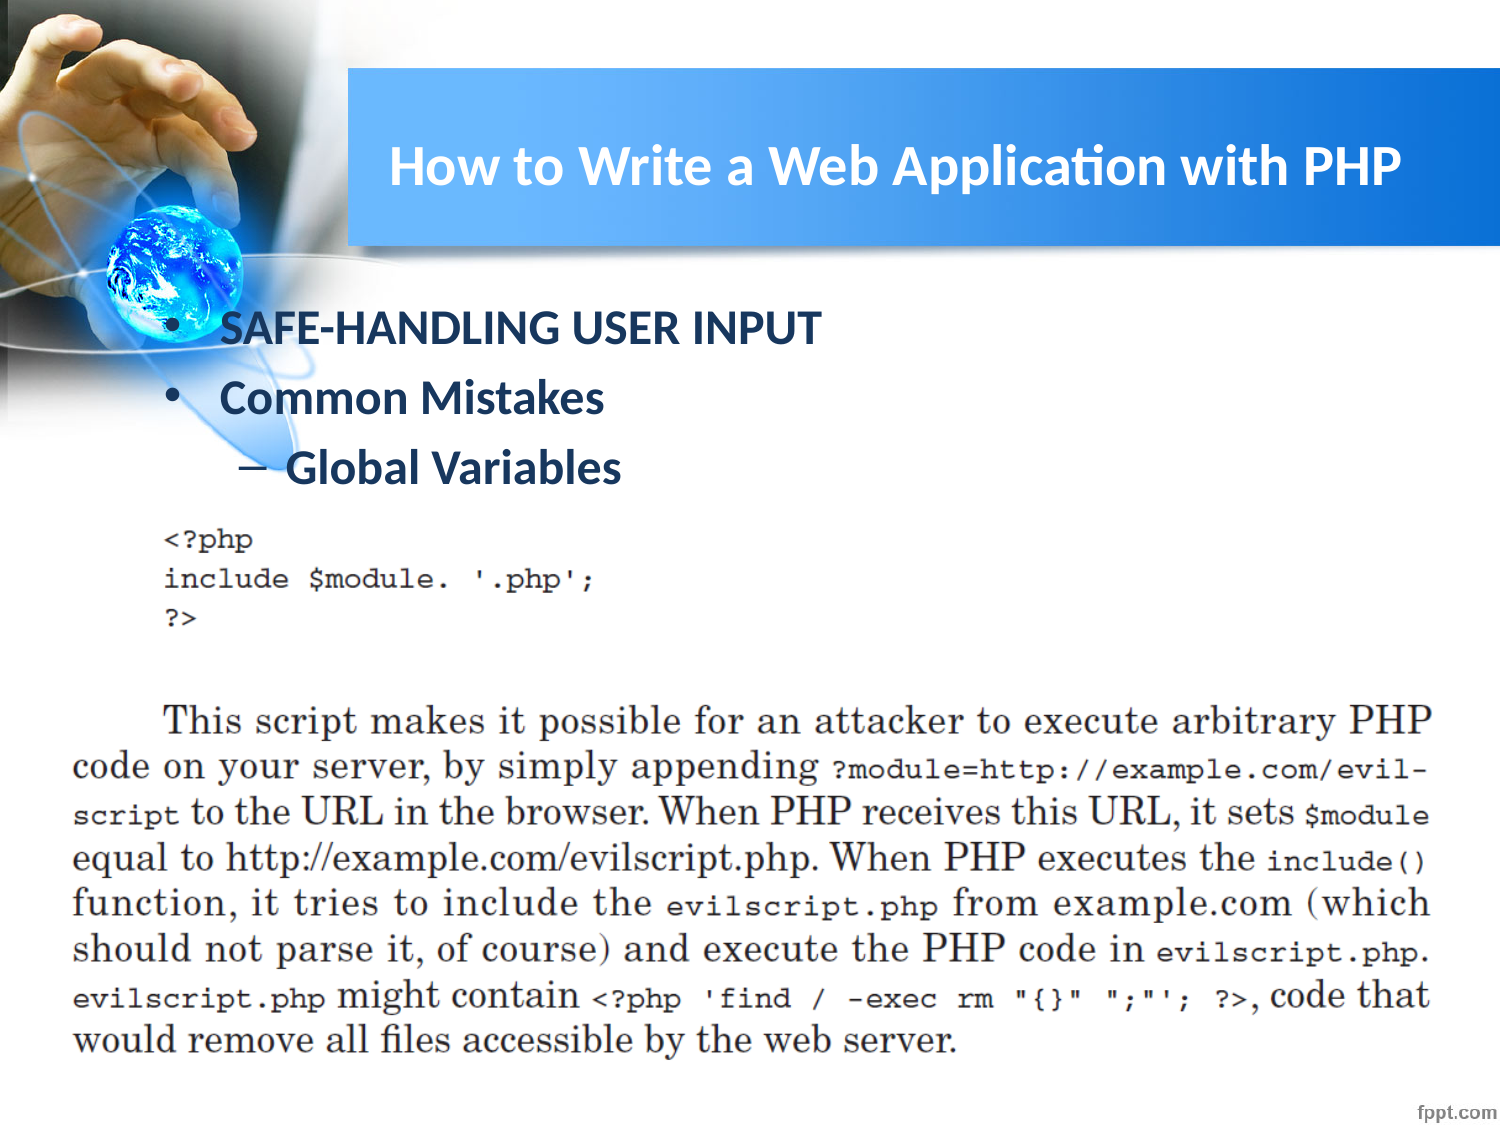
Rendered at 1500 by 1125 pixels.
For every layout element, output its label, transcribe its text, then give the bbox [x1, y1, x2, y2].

title How to Write a Web Application with PHP [374, 111, 1452, 212]
picture [0, 0, 1500, 1125]
list SAFE-HANDLING USER INPUT Common Mistakes Global Variables [148, 286, 1477, 1039]
